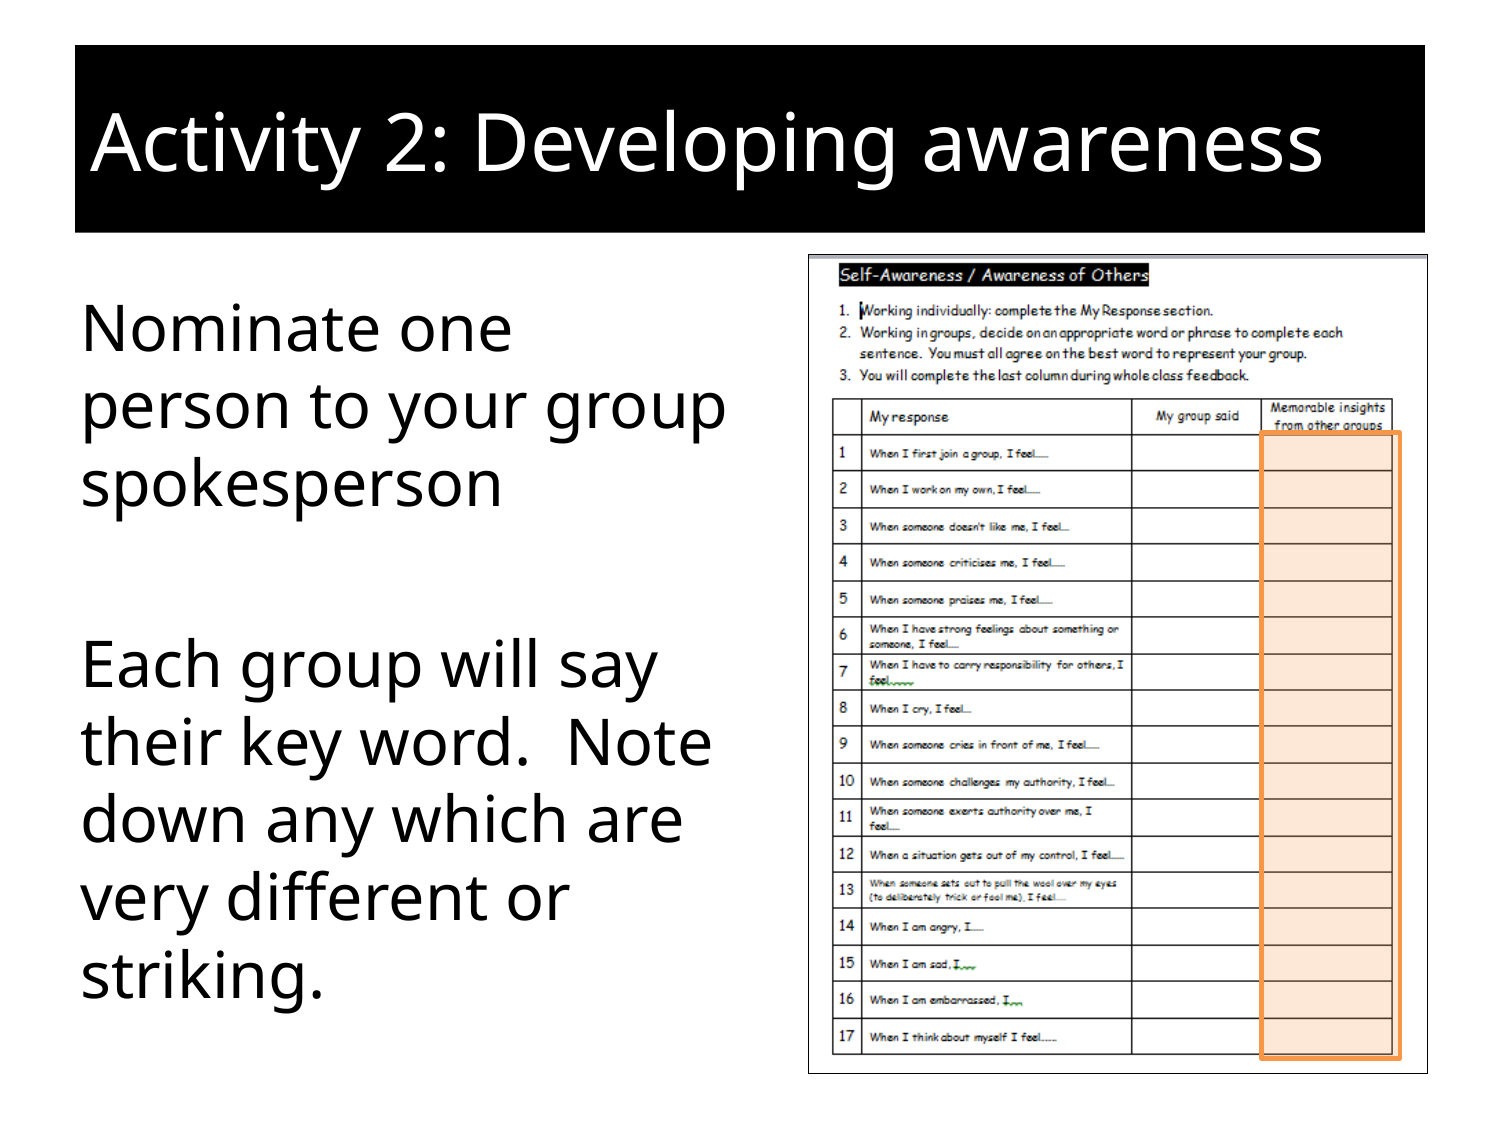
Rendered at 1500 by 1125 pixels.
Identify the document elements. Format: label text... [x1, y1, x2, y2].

title Activity 2: Developing awareness [75, 45, 1425, 233]
picture [808, 255, 1427, 1073]
list Nominate one person to your group spokesperson Each group will say their key word. Note down any which are very different or striking. [64, 278, 750, 1022]
